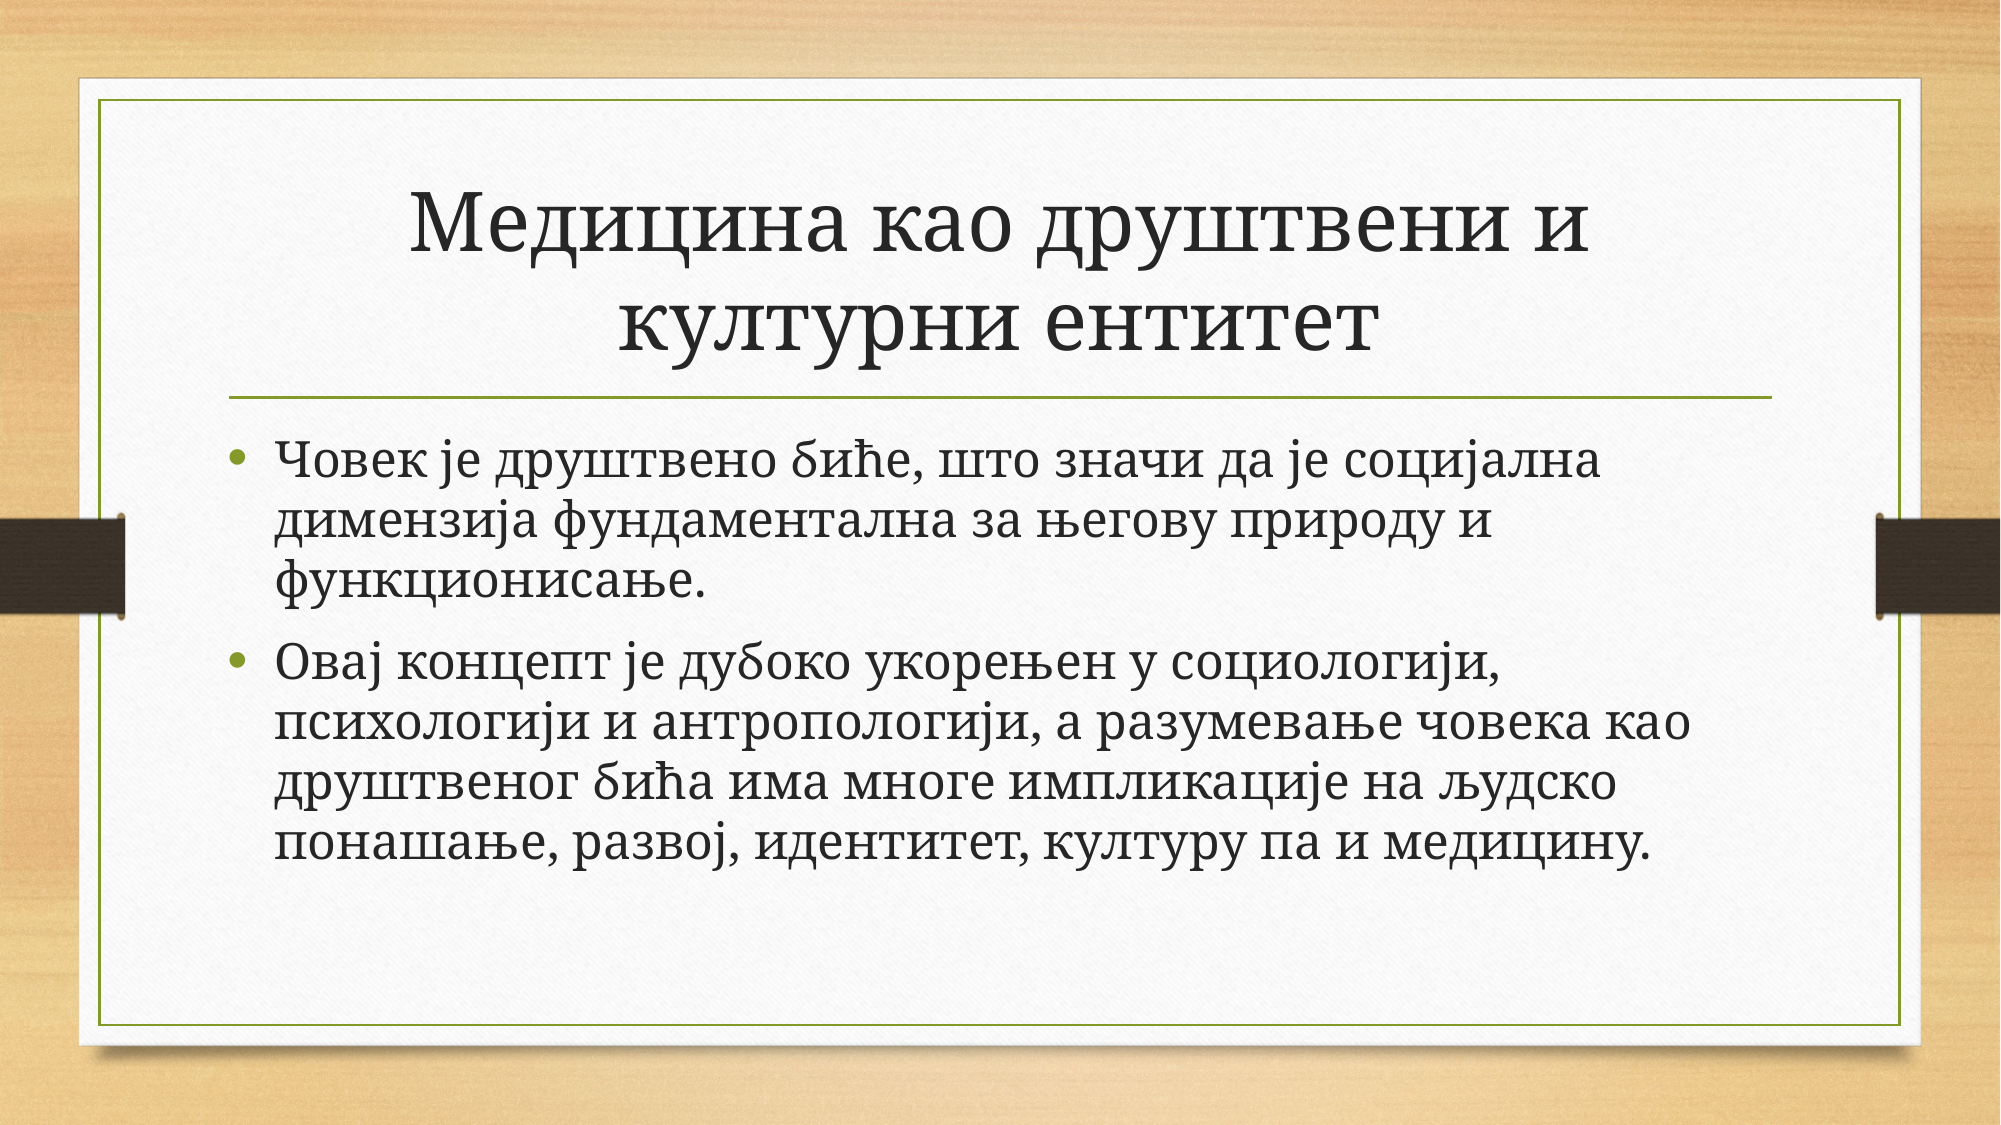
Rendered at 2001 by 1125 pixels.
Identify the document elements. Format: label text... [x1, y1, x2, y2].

picture [0, 0, 2001, 1125]
list Човек је друштвено биће, што значи да је социјална димензија фундаментална за његову природу и функционисање. Овај концепт је дубоко укорењен у социологији, психологији и антропологији, а разумевање човека као друштвеног бића има многе импликације на људско понашање, развој, идентитет, културу па и медицину. [212, 419, 1788, 964]
title Медицина као друштвени и културни ентитет [212, 161, 1788, 375]
